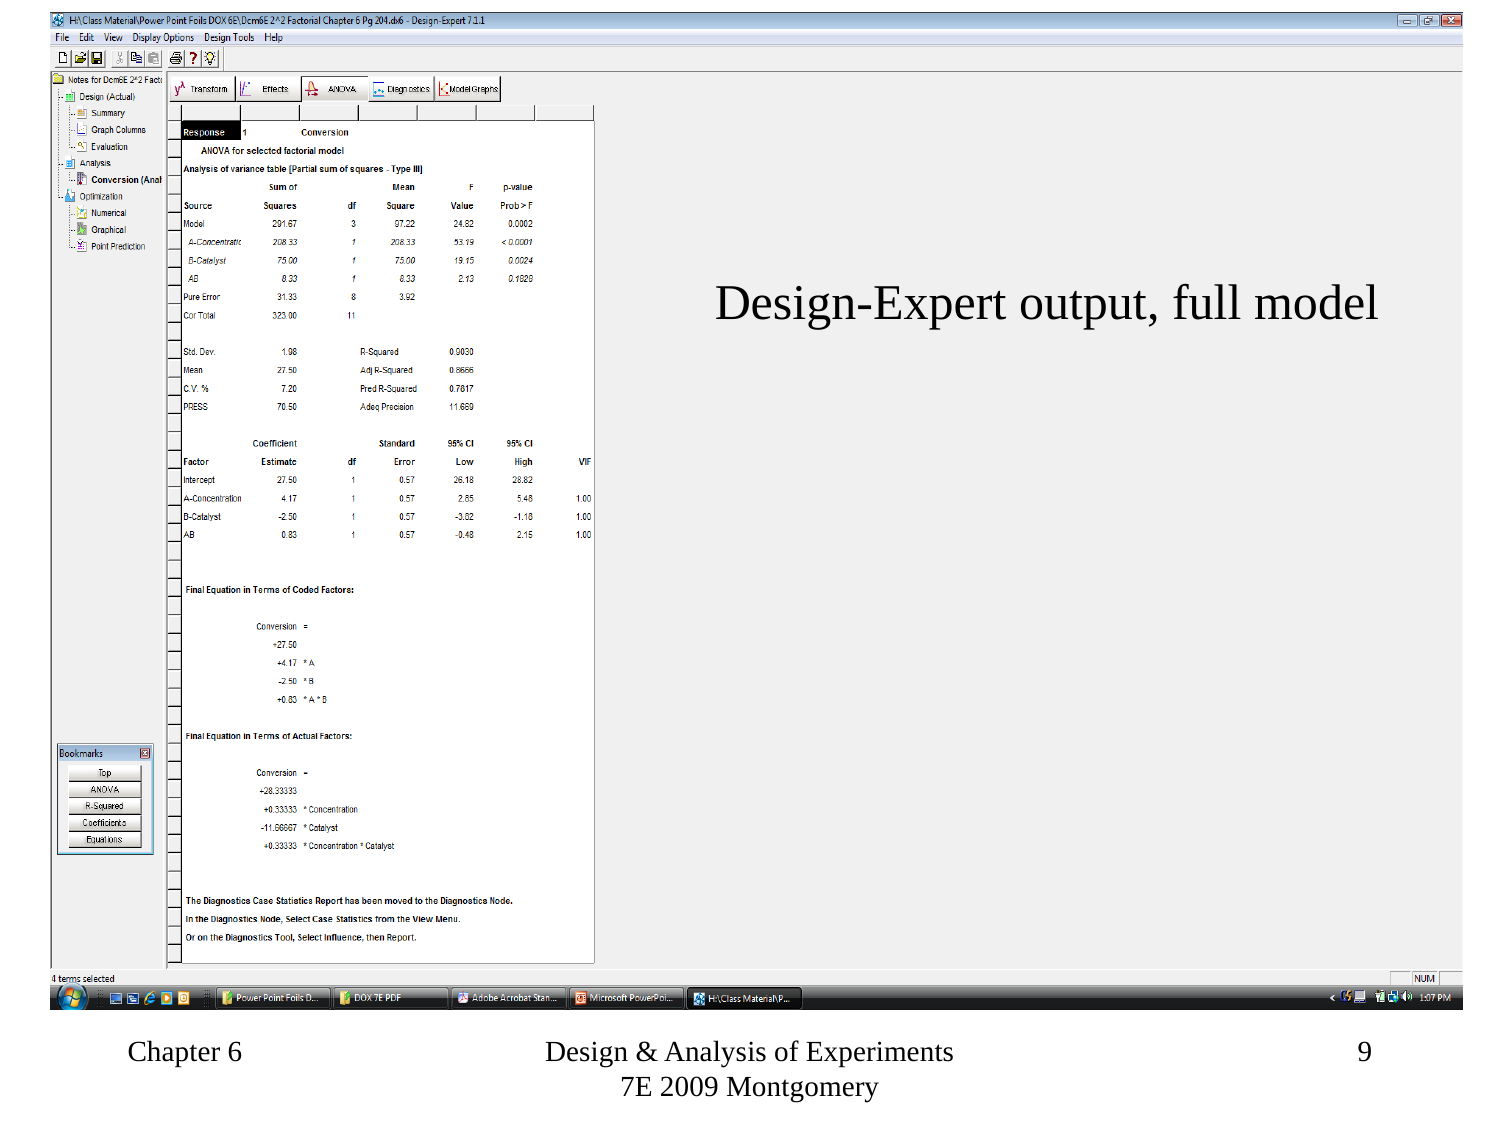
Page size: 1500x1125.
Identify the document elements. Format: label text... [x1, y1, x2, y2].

footer Design & Analysis of Experiments 7E 2009 Montgomery [512, 1024, 988, 1101]
slide_number Chapter 6 [112, 1024, 426, 1101]
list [49, 12, 1463, 1010]
slide_number 9 [1074, 1024, 1388, 1101]
